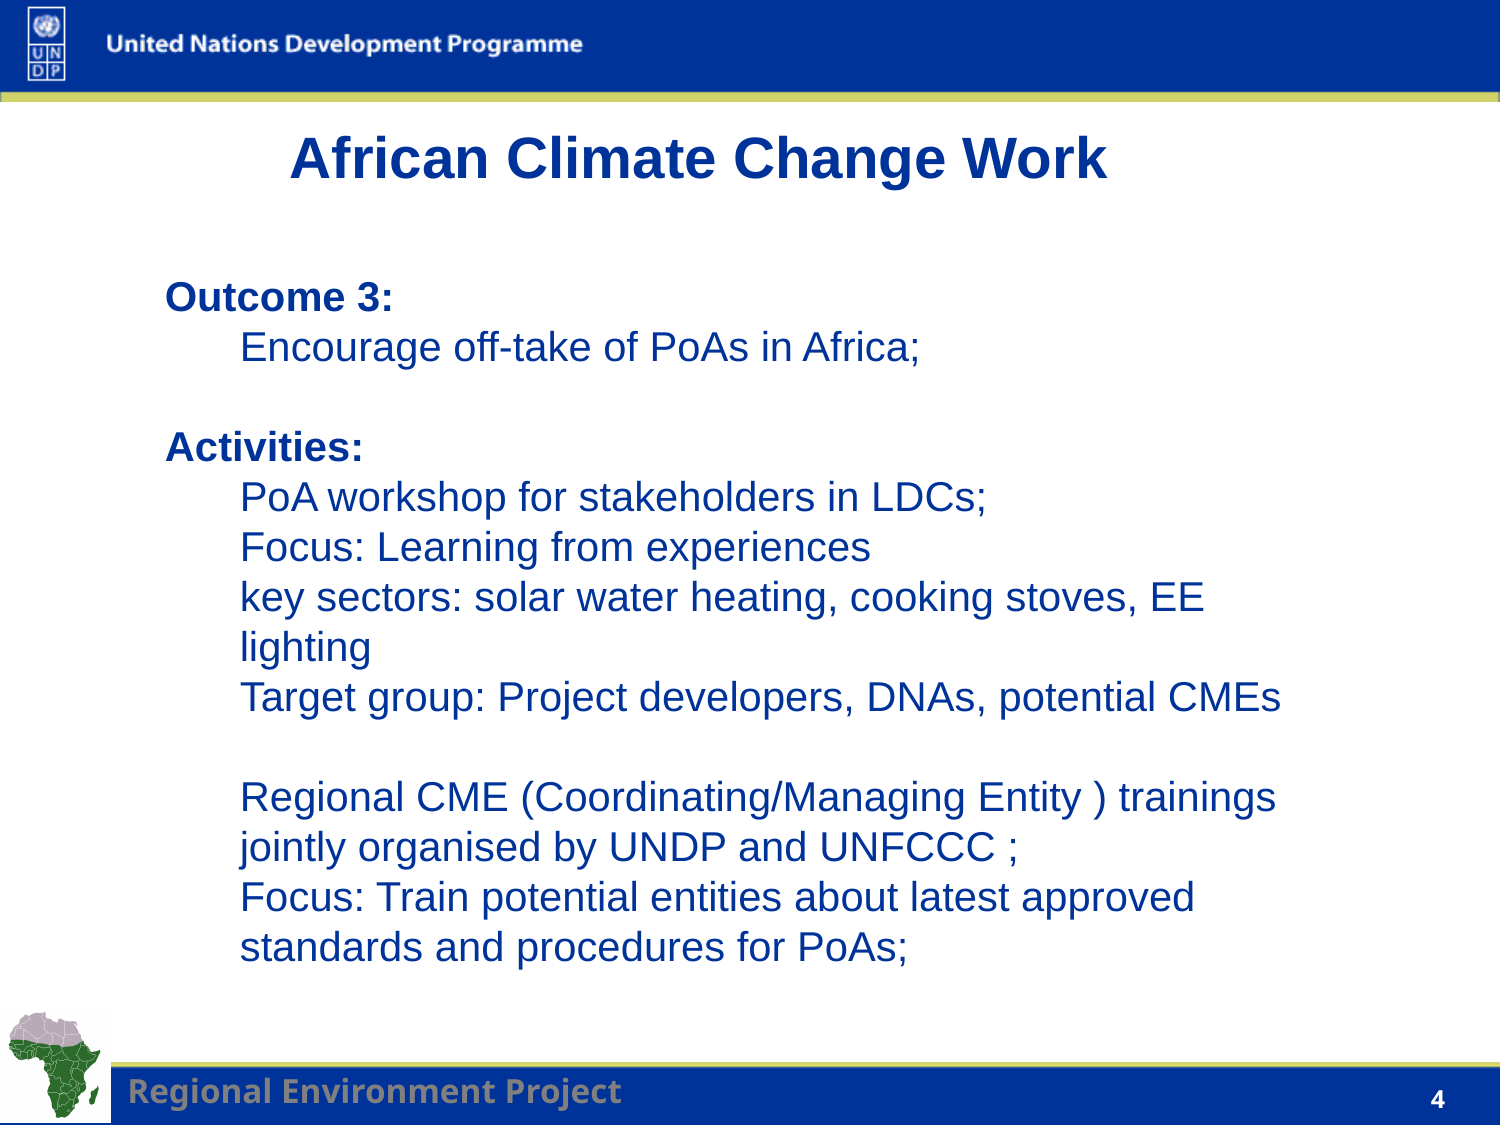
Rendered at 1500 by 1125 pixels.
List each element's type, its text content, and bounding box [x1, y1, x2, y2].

text_box African Climate Change Work [112, 112, 1286, 198]
text_box Regional Environment Project [115, 1062, 650, 1118]
picture [0, 0, 1500, 102]
picture [0, 1012, 149, 1125]
picture [1363, 1062, 1500, 1125]
text_box Outcome 3: Encourage off-take of PoAs in Africa; Activities: PoA workshop for stakeholders in LDCs; Focus: Learning from experiences key sectors: solar water heating, cooking stoves, EE lighting Target group: Project developers, DNAs, potential CMEs Regional CME (Coordinating/Managing Entity ) trainings jointly organised by UNDP and UNFCCC ; Focus: Train potential entities about latest approved standards and procedures for PoAs; [149, 262, 1363, 1125]
